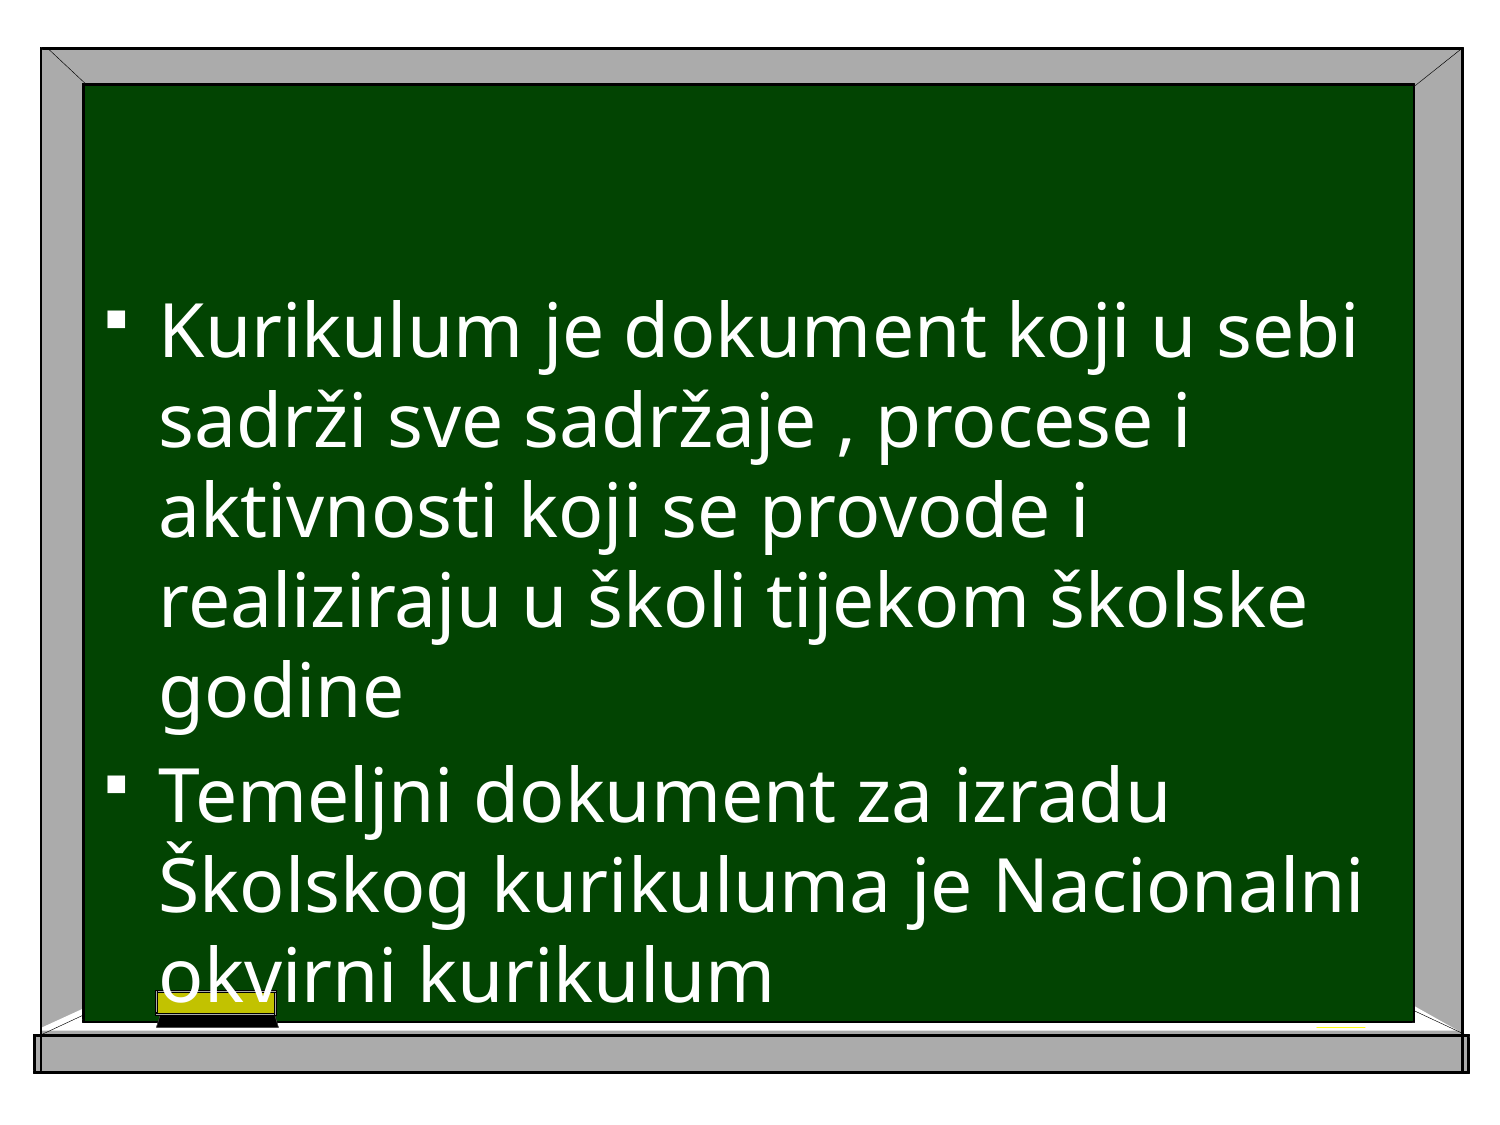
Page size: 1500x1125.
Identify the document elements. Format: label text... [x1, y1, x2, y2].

list Kurikulum je dokument koji u sebi sadrži sve sadržaje , procese i aktivnosti koji se provode i realiziraju u školi tijekom školske godine Temeljni dokument za izradu Školskog kurikuluma je Nacionalni okvirni kurikulum [87, 275, 1413, 1000]
